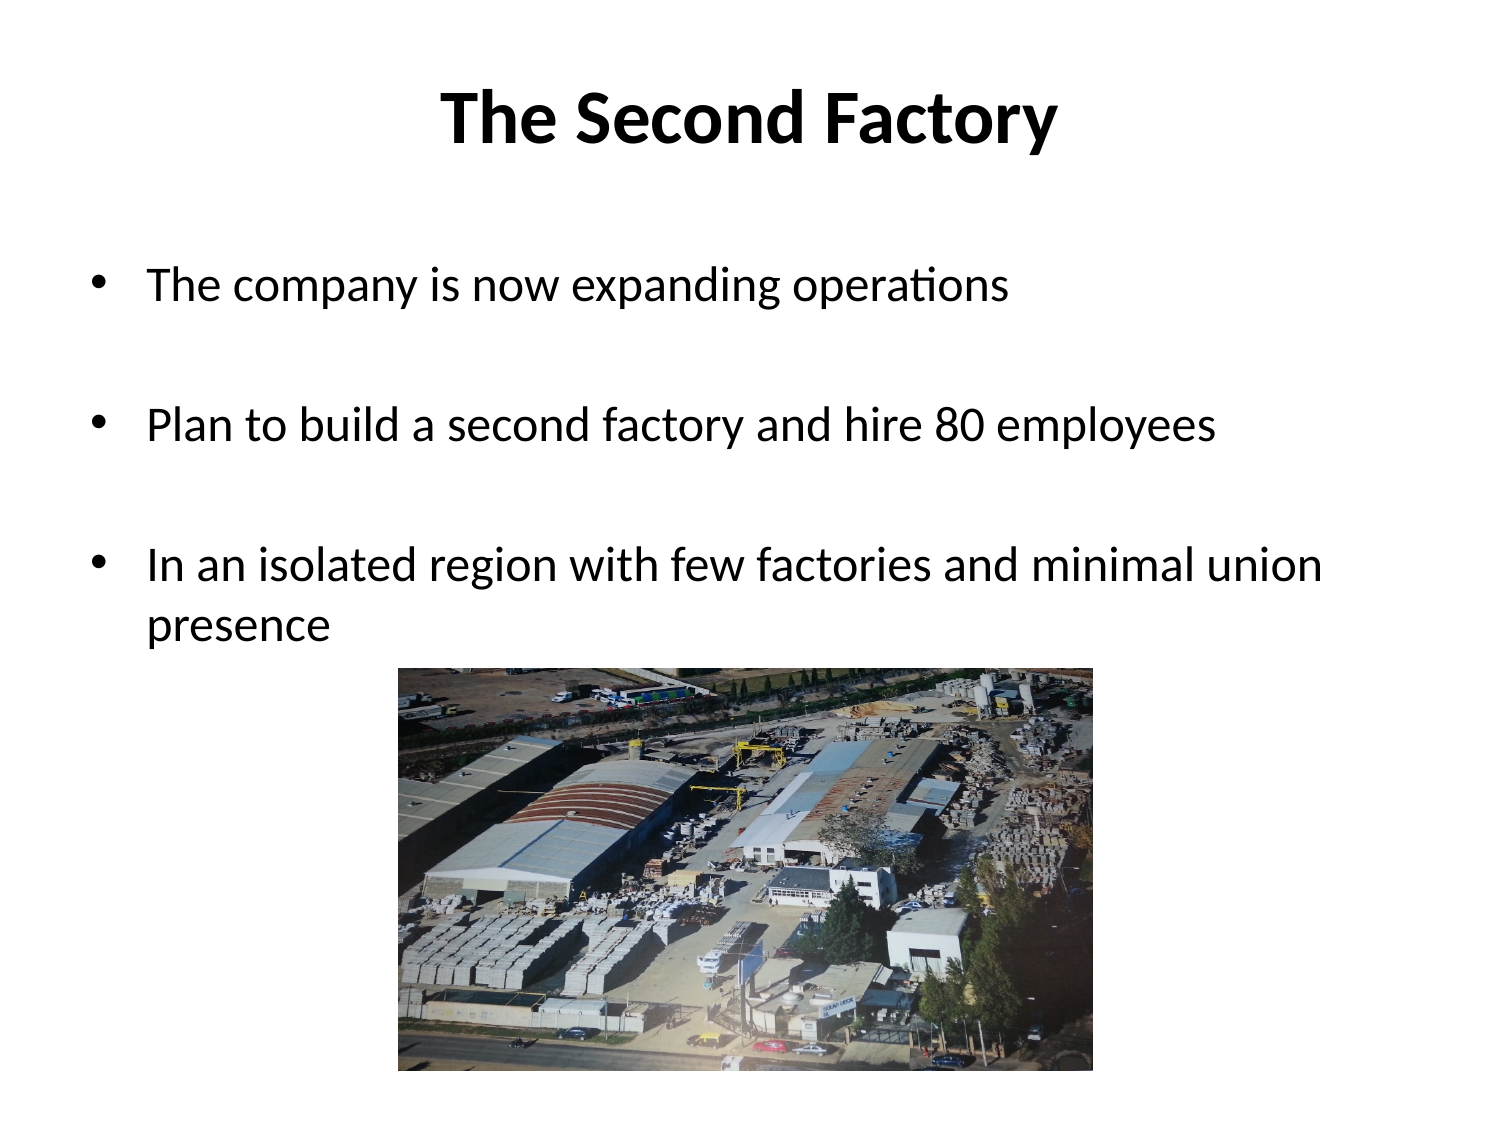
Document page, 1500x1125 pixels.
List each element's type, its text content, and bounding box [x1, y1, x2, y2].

list The company is now expanding operations Plan to build a second factory and hire 80 employees In an isolated region with few factories and minimal union presence [75, 243, 1425, 986]
title The Second Factory [75, 19, 1425, 207]
picture [398, 668, 1093, 1071]
